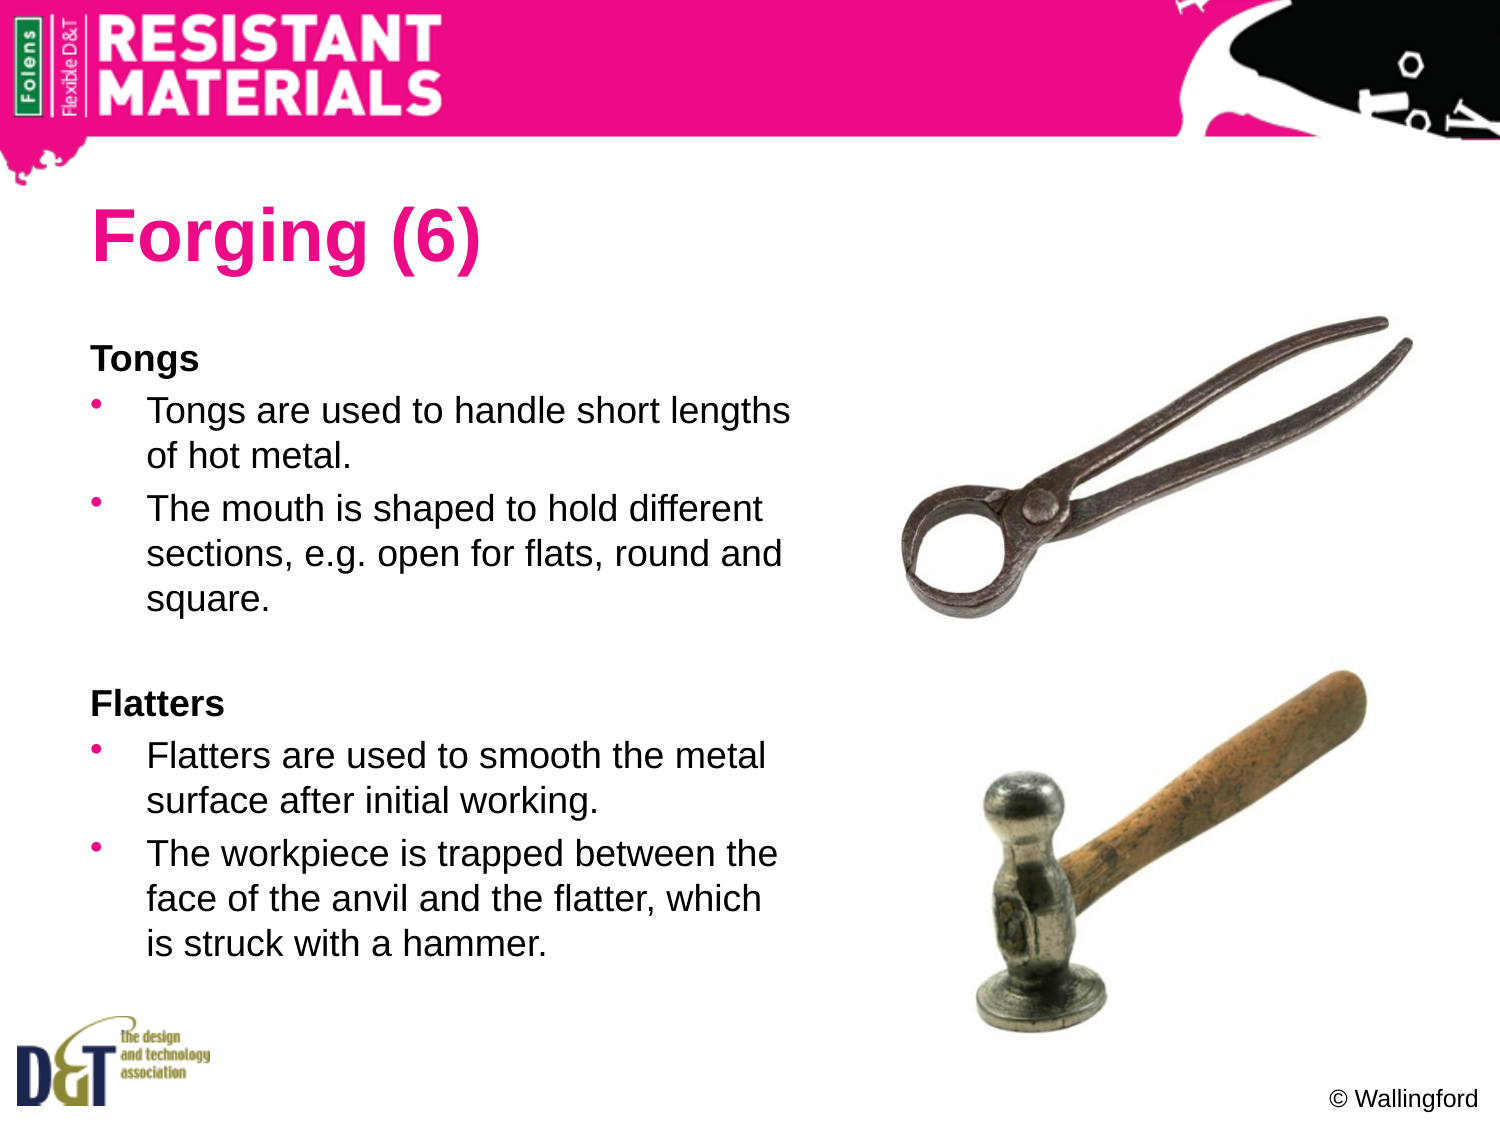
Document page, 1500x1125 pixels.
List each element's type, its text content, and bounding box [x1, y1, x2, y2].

text_box © Wallingford [1257, 1074, 1495, 1125]
picture [0, 0, 1500, 1125]
list Tongs Tongs are used to handle short lengths of hot metal. The mouth is shaped to hold different sections, e.g. open for flats, round and square. Flatters Flatters are used to smooth the metal surface after initial working. The workpiece is trapped between the face of the anvil and the flatter, which is struck with a hammer. [75, 326, 810, 1005]
title Forging (6) [76, 160, 1427, 301]
